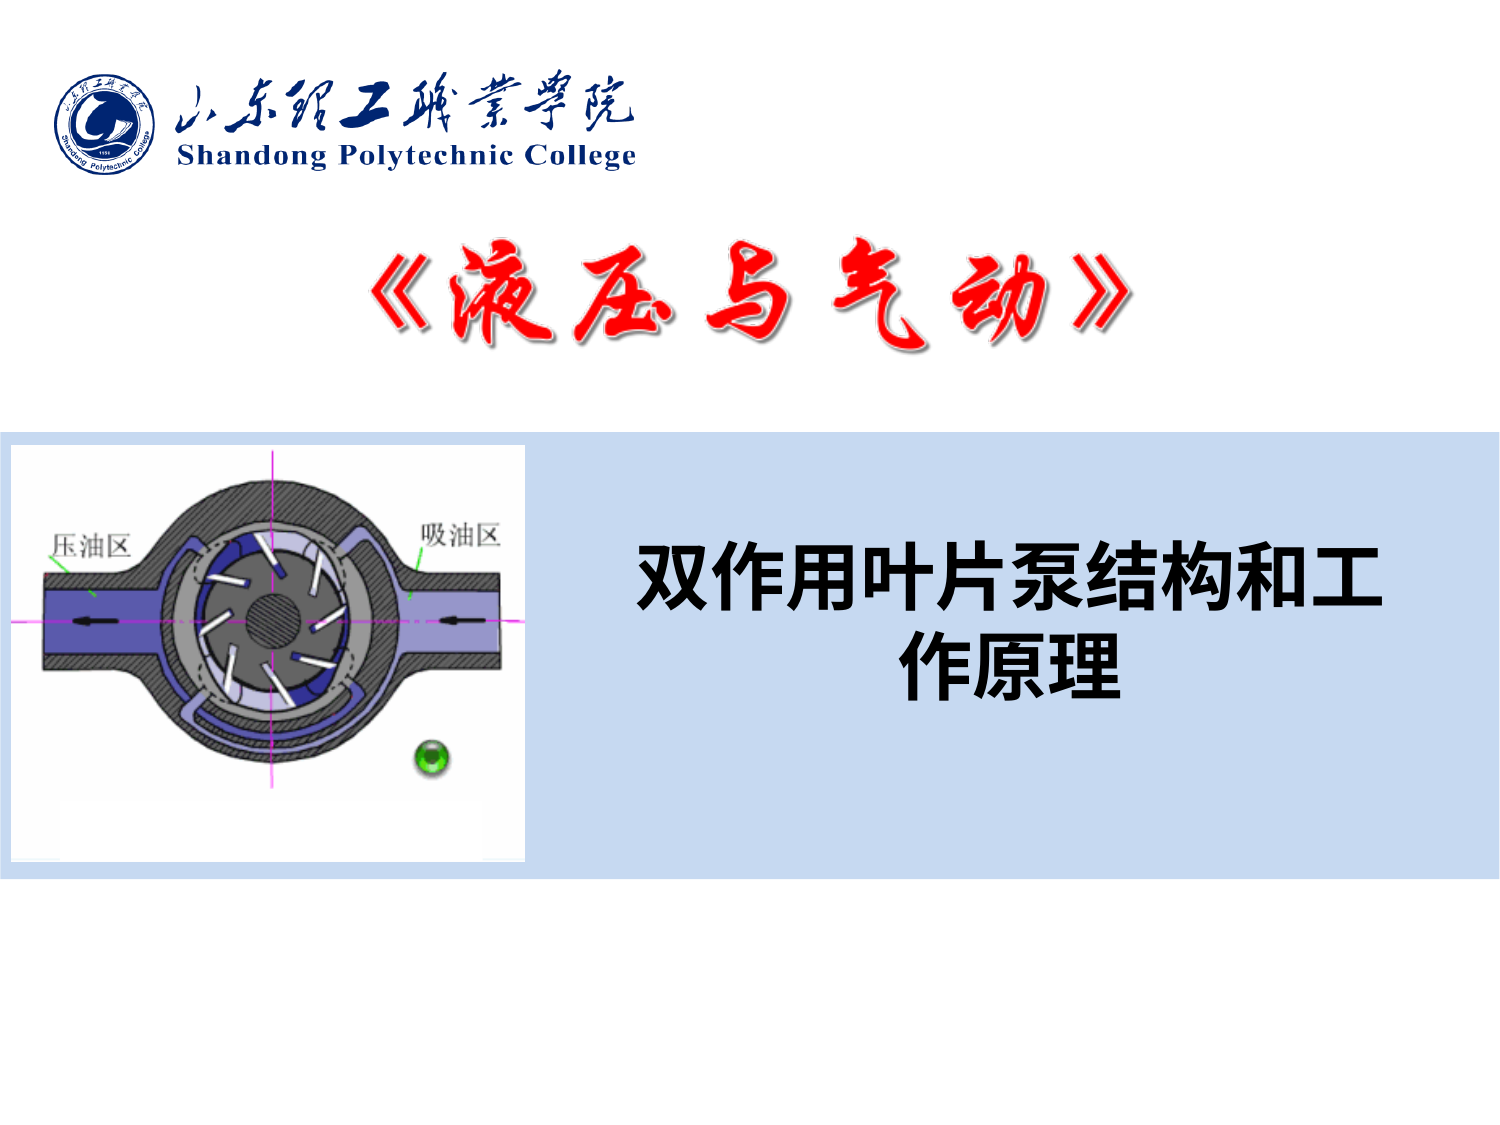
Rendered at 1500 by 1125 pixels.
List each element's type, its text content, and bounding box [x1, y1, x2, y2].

picture [311, 219, 1189, 388]
picture [54, 69, 635, 175]
picture [11, 444, 526, 862]
text_box 双作用叶片泵结构和工作原理 [593, 522, 1428, 717]
